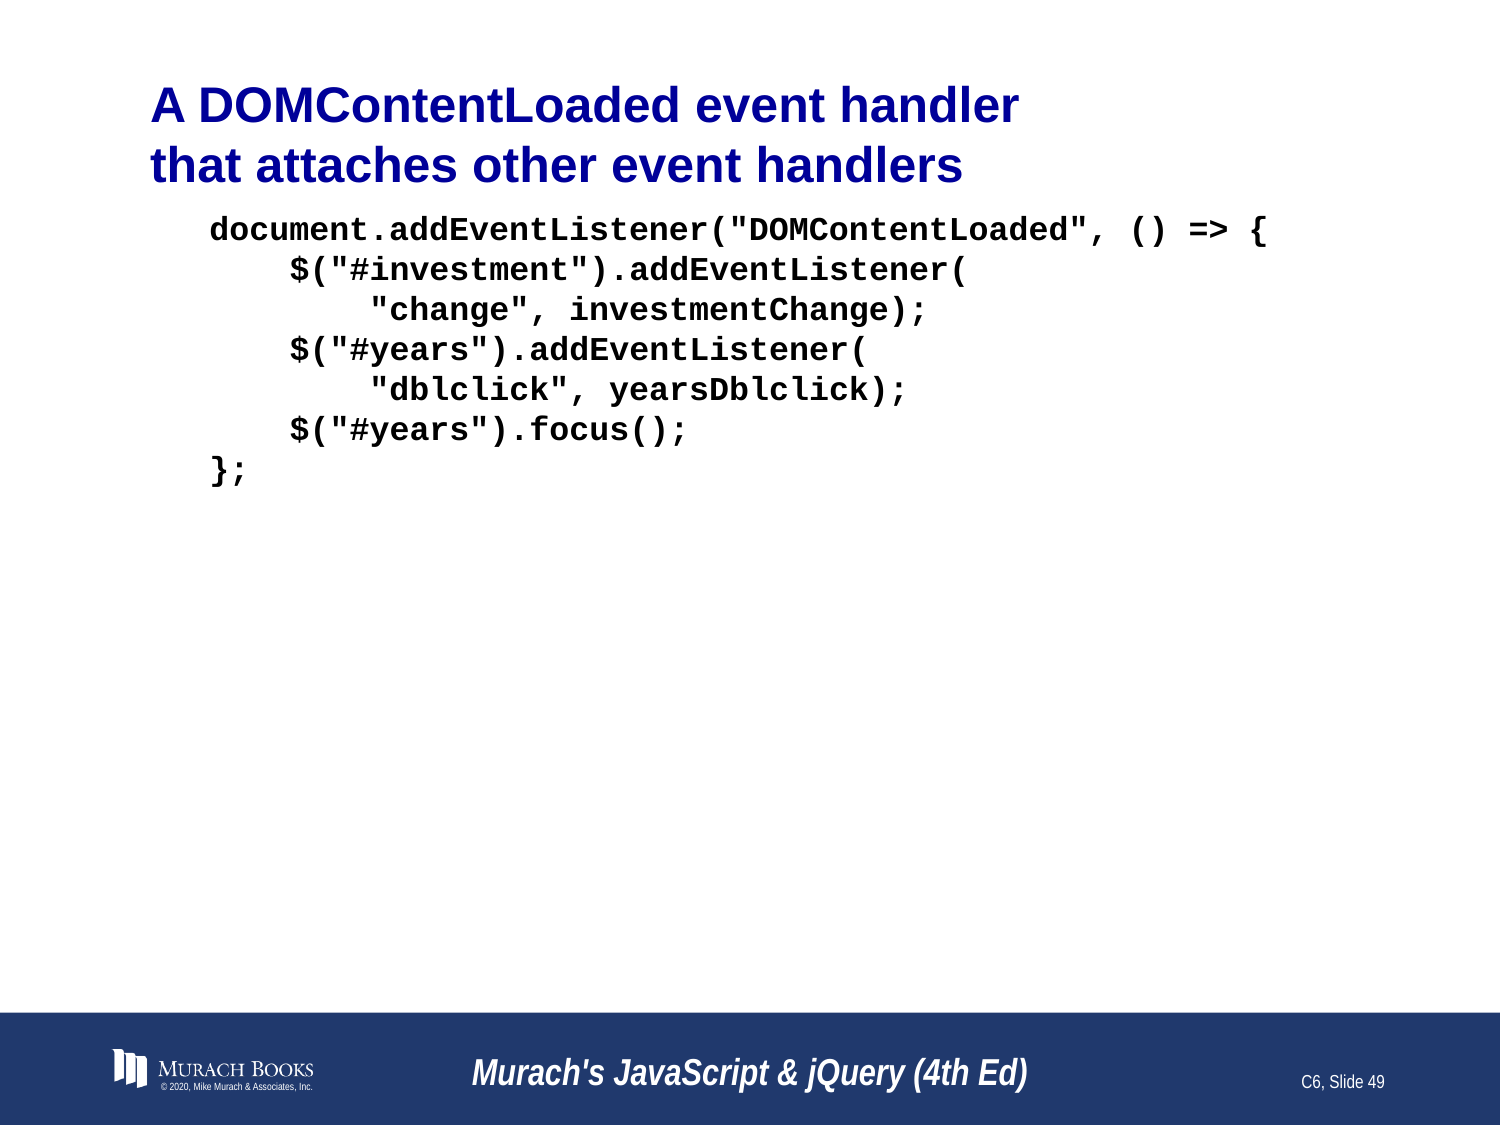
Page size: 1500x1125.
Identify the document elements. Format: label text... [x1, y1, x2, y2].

title A DOMContentLoaded event handler that attaches other event handlers [150, 72, 1350, 194]
slide_number C6, Slide 49 [1087, 1025, 1400, 1100]
list document.addEventListener("DOMContentLoaded", () => { $("#investment").addEventListener( "change", investmentChange); $("#years").addEventListener( "dblclick", yearsDblclick); $("#years").focus(); }; [137, 200, 1350, 1000]
slide_number Murach's JavaScript & jQuery (4th Ed) [463, 1025, 1050, 1100]
footer © 2020, Mike Murach & Associates, Inc. [12, 1025, 463, 1100]
